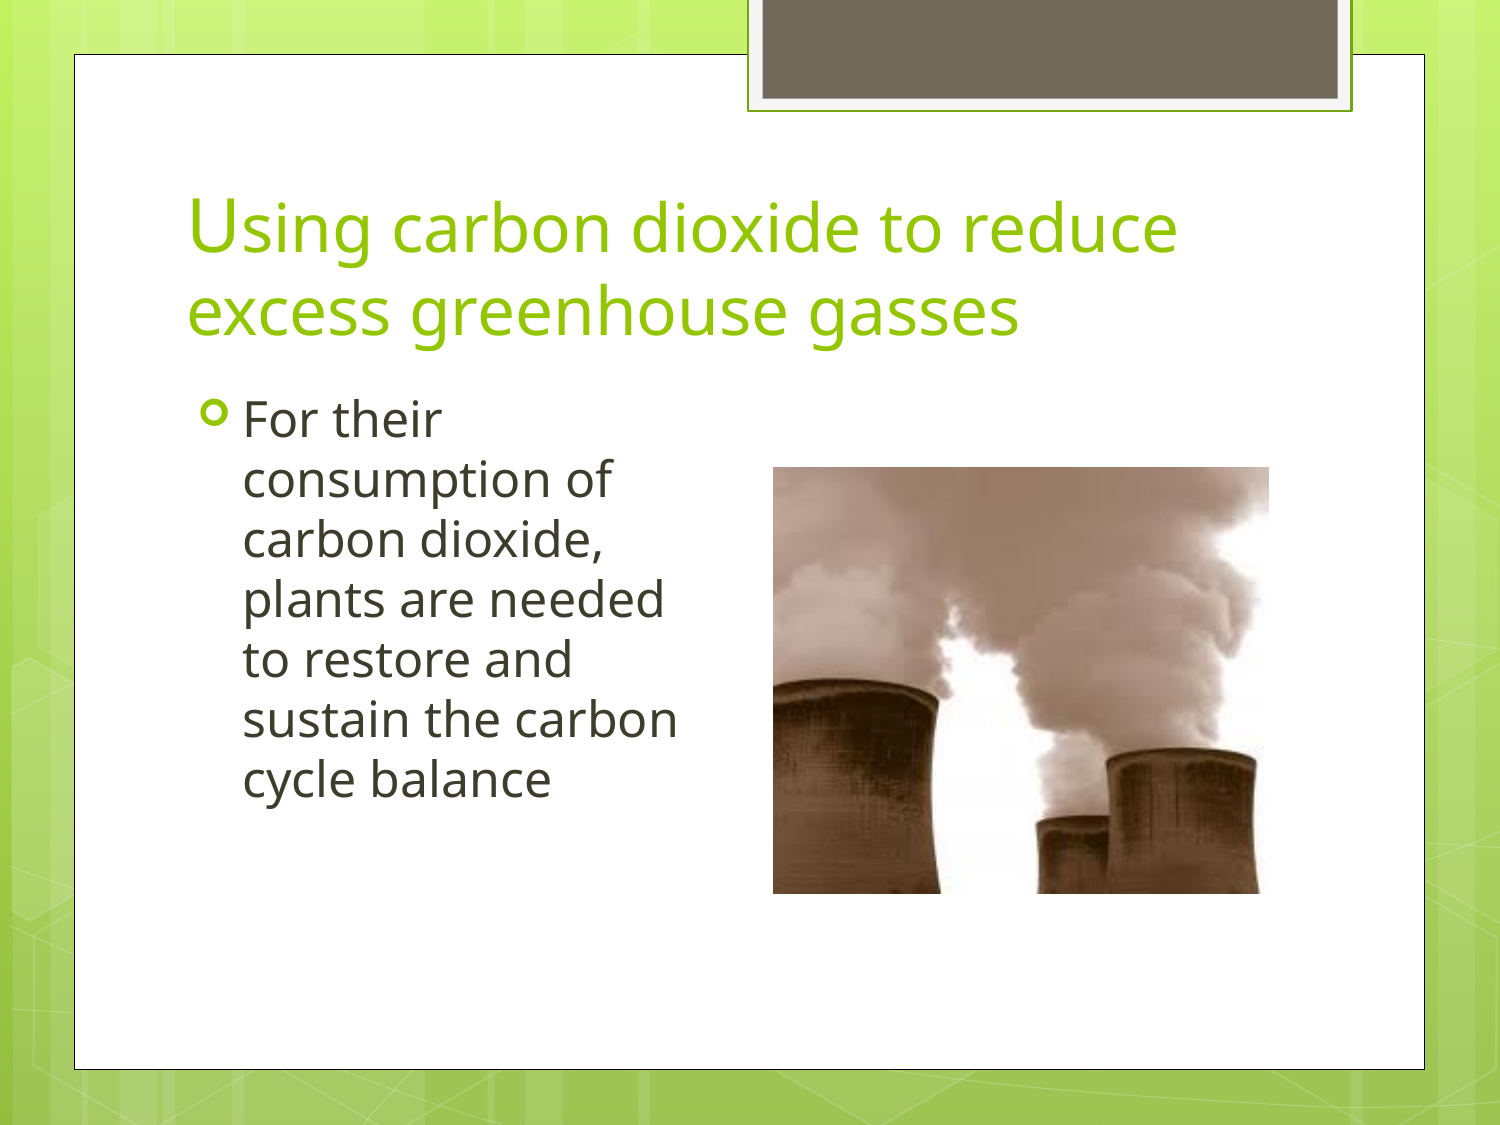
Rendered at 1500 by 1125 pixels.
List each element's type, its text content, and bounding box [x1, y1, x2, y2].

list For their consumption of carbon dioxide, plants are needed to restore and sustain the carbon cycle balance [171, 379, 732, 953]
picture [773, 467, 1269, 894]
title Using carbon dioxide to reduce excess greenhouse gasses [171, 168, 1324, 357]
